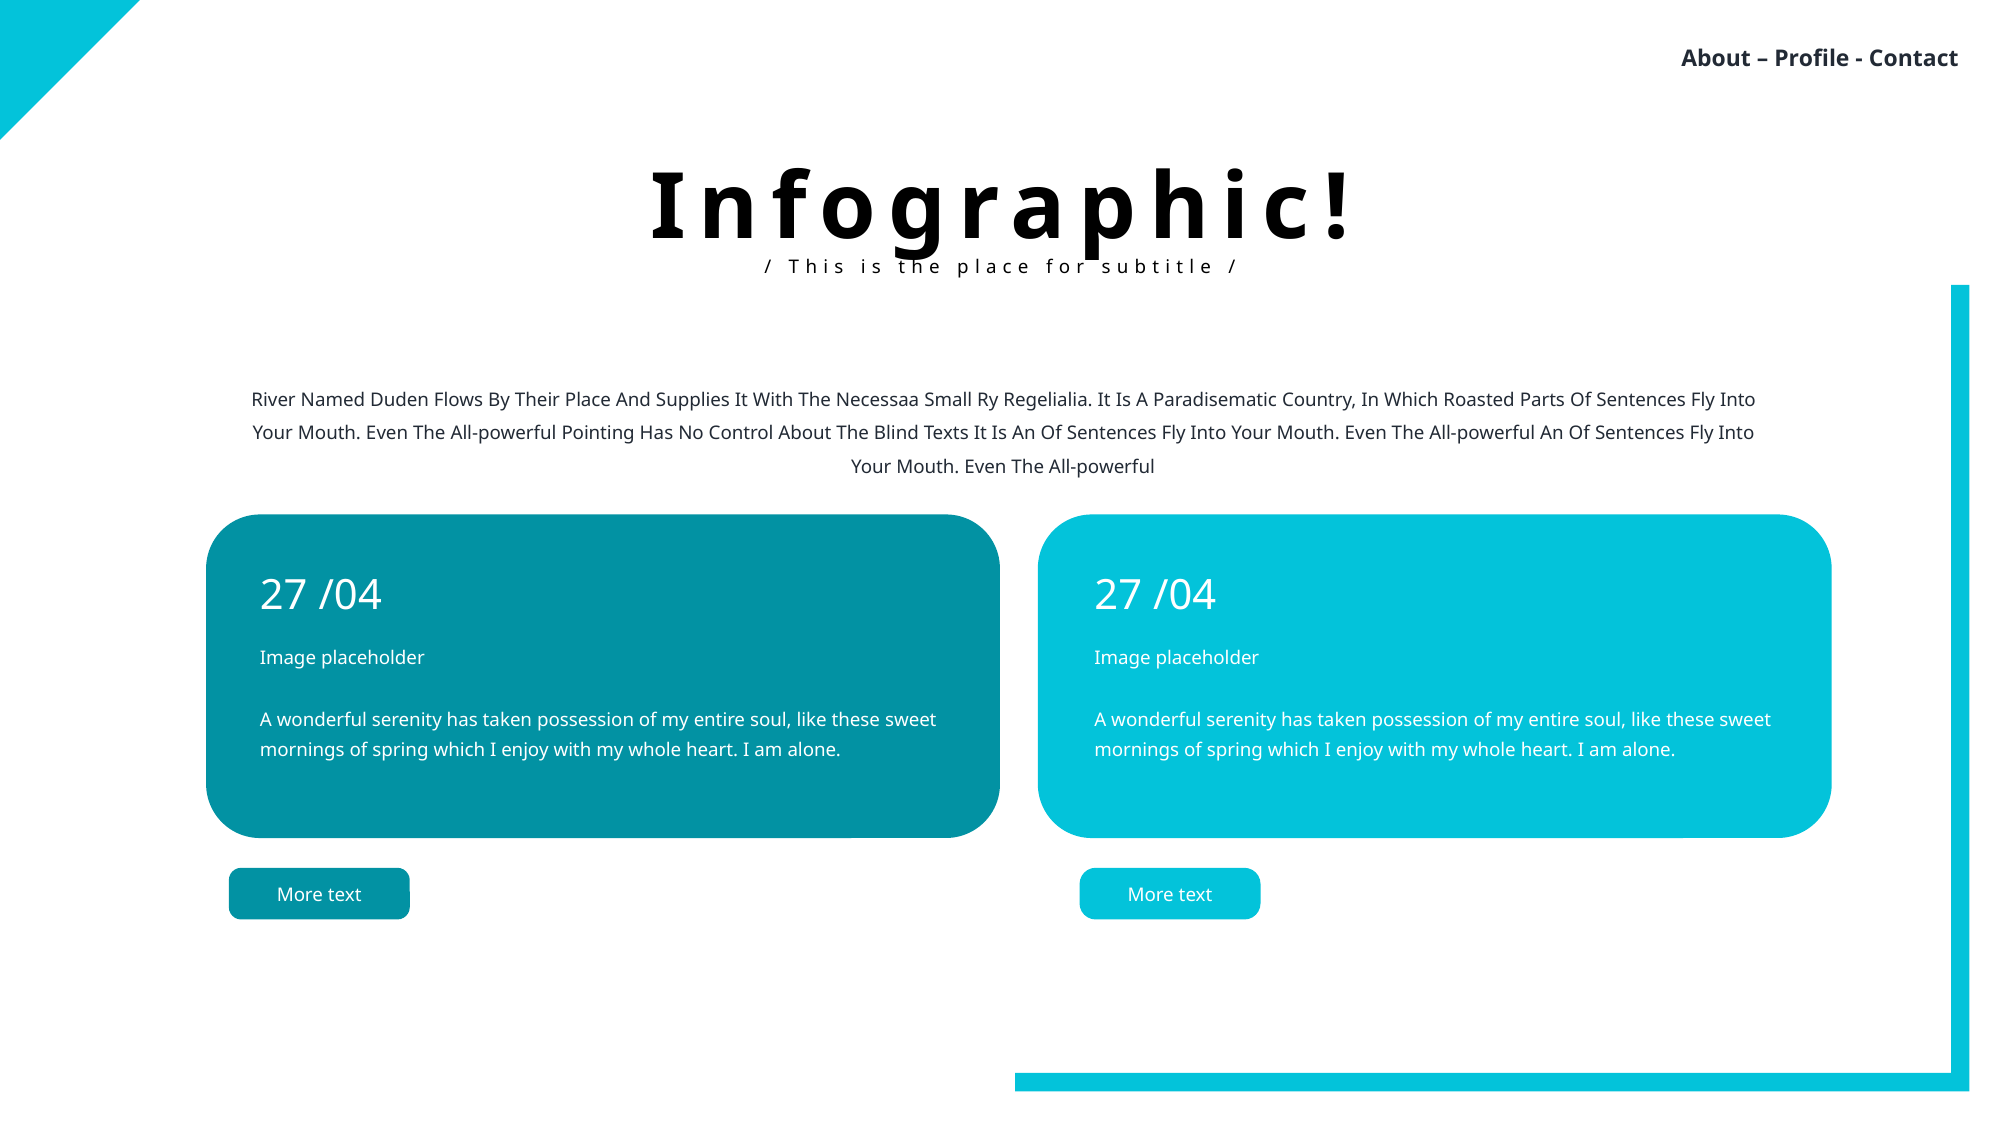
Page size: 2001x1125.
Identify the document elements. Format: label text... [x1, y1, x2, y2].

text_box About – Profile - Contact [1557, 29, 1989, 85]
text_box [613, 140, 1387, 285]
text_box 27 /04 [1079, 560, 1279, 626]
text_box [1014, 284, 1970, 1092]
text_box More text [227, 866, 411, 921]
text_box Image placeholder [244, 638, 664, 676]
text_box 27 /04 [244, 560, 444, 626]
text_box River Named Duden Flows By Their Place And Supplies It With The Necessaa Small Ry Regelialia. It Is A Paradisematic Country, In Which Roasted Parts Of Sentences Fly Into Your Mouth. Even The All-powerful Pointing Has No Control About The Blind Texts It Is An Of Sentences Fly Into Your Mouth. Even The All-powerful An Of Sentences Fly Into Your Mouth. Even The All-powerful [225, 368, 1781, 485]
text_box [205, 513, 1002, 840]
text_box More text [1078, 866, 1262, 921]
text_box Image placeholder [1079, 638, 1499, 676]
text_box [1036, 513, 1833, 840]
text_box A wonderful serenity has taken possession of my entire soul, like these sweet mornings of spring which I enjoy with my whole heart. I am alone. [244, 693, 960, 768]
text_box [0, 0, 142, 142]
text_box A wonderful serenity has taken possession of my entire soul, like these sweet mornings of spring which I enjoy with my whole heart. I am alone. [1079, 693, 1794, 768]
